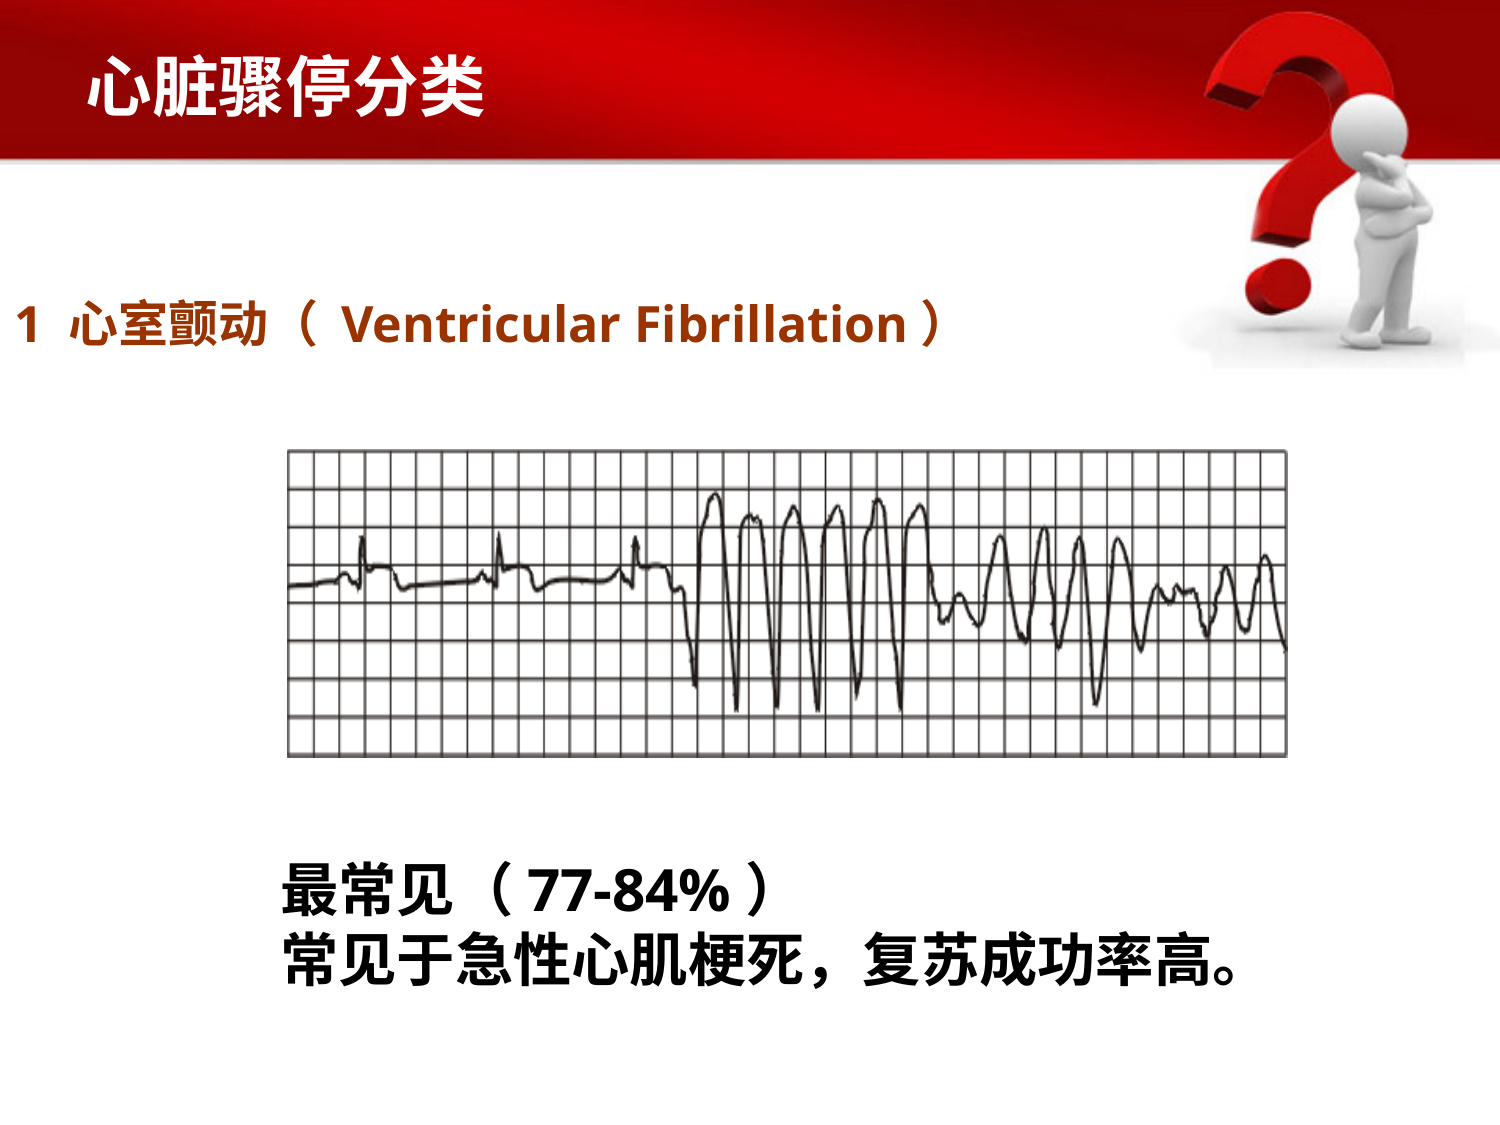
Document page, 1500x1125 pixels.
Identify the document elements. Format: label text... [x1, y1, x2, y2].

title 心脏骤停分类 [70, 31, 1421, 139]
picture [0, 0, 1500, 1125]
text_box 最常见（77-84%） 常见于急性心肌梗死，复苏成功率高。 [265, 846, 1318, 1001]
text_box 1 心室颤动（ Ventricular Fibrillation） [0, 255, 1375, 393]
